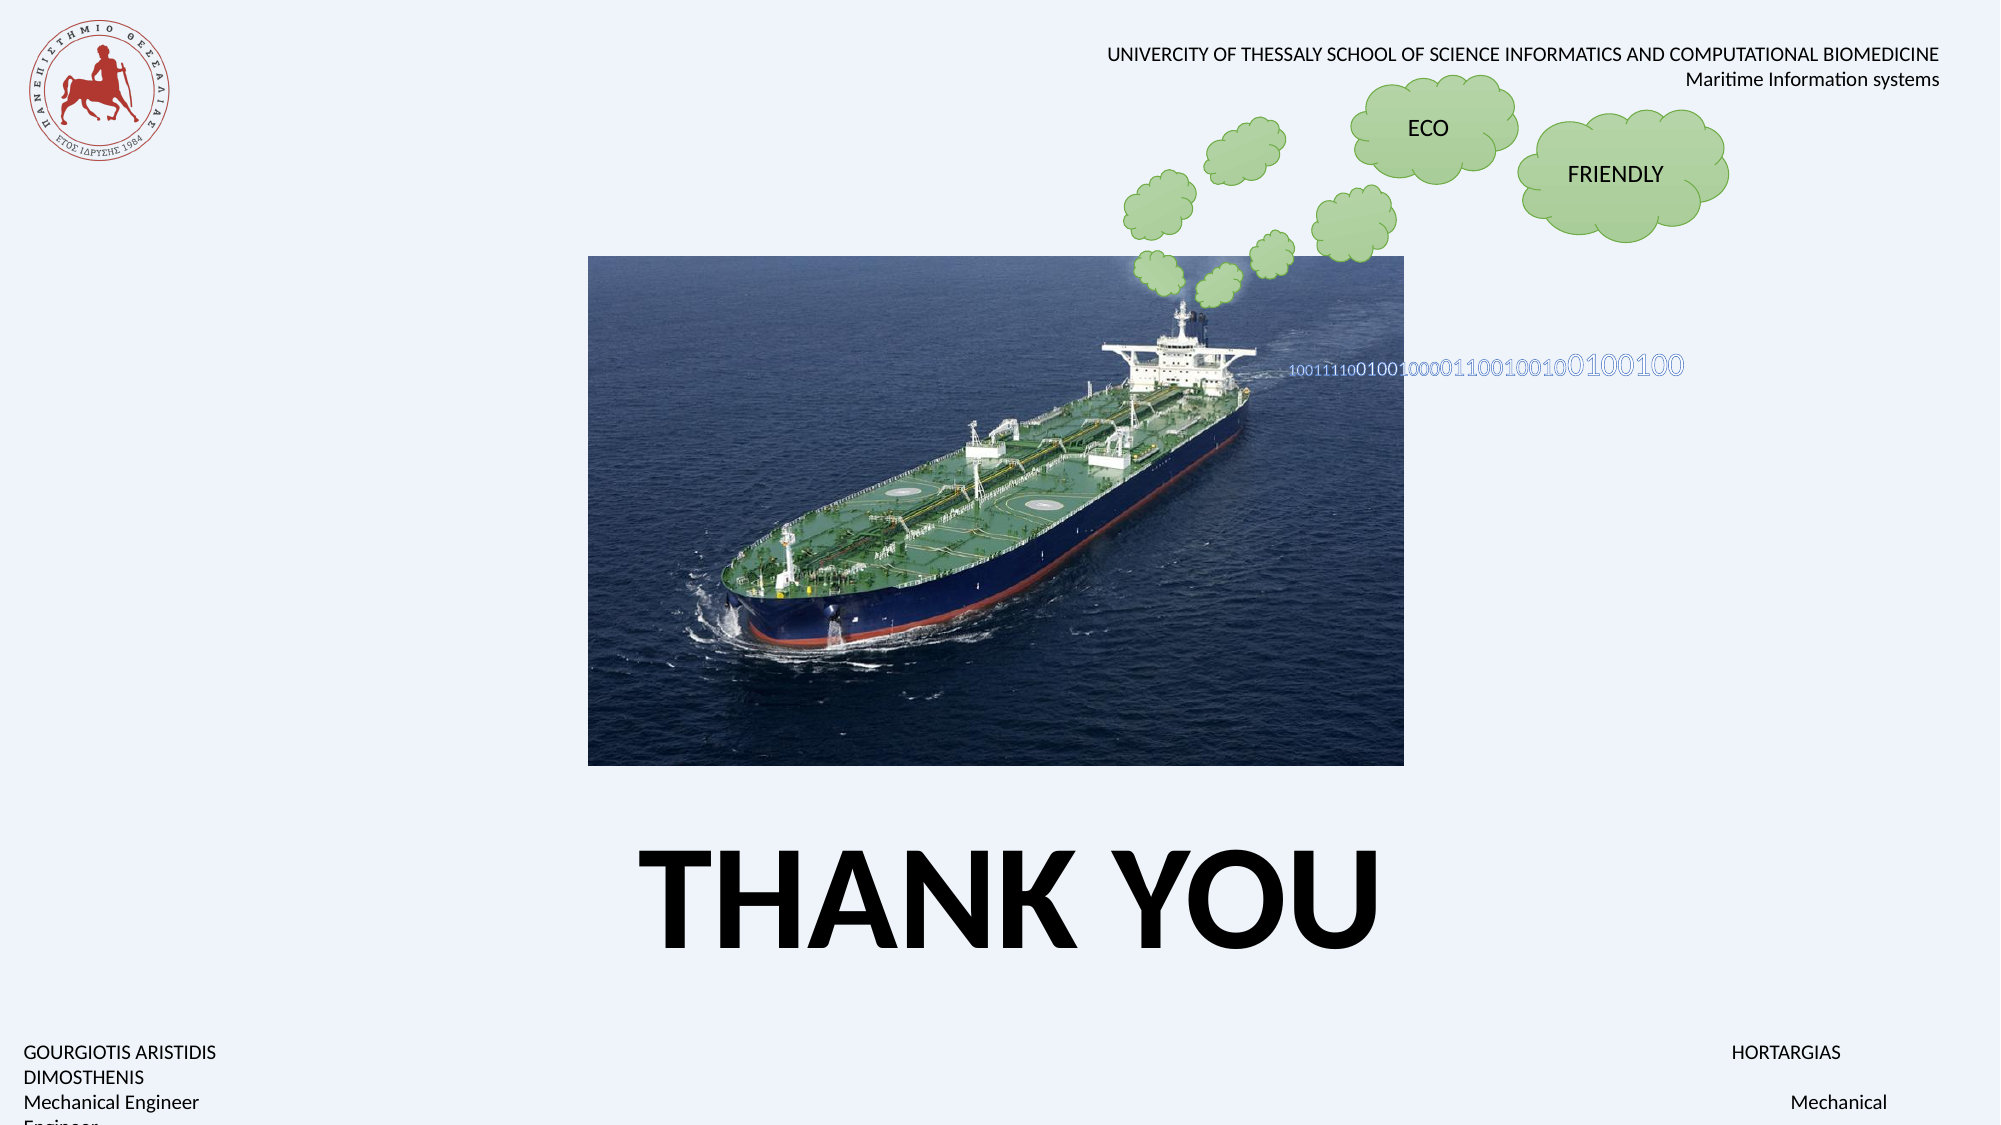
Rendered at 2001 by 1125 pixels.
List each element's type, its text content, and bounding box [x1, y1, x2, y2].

text_box [1203, 116, 1287, 186]
text_box [1311, 184, 1397, 256]
text_box 100111100100100001100100100100100 [1404, 335, 1757, 390]
picture [588, 256, 1404, 766]
text_box UNIVERCITY OF THESSALY SCHOOL OF SCIENCE INFORMATICS AND COMPUTATIONAL BIOMEDICINE Maritime Information systems [229, 32, 1955, 98]
text_box FRIENDLY [1517, 109, 1730, 244]
picture [27, 20, 172, 162]
text_box GOURGIOTIS ARISTIDIS HORTARGIAS DIMOSTHENIS Mechanical Engineer Mechanical Engineer [8, 1030, 1984, 1125]
text_box [1249, 229, 1296, 256]
text_box THANK YOU [209, 790, 1815, 986]
text_box ECO [1350, 74, 1519, 185]
text_box [1122, 169, 1197, 241]
text_box [1138, 250, 1173, 256]
